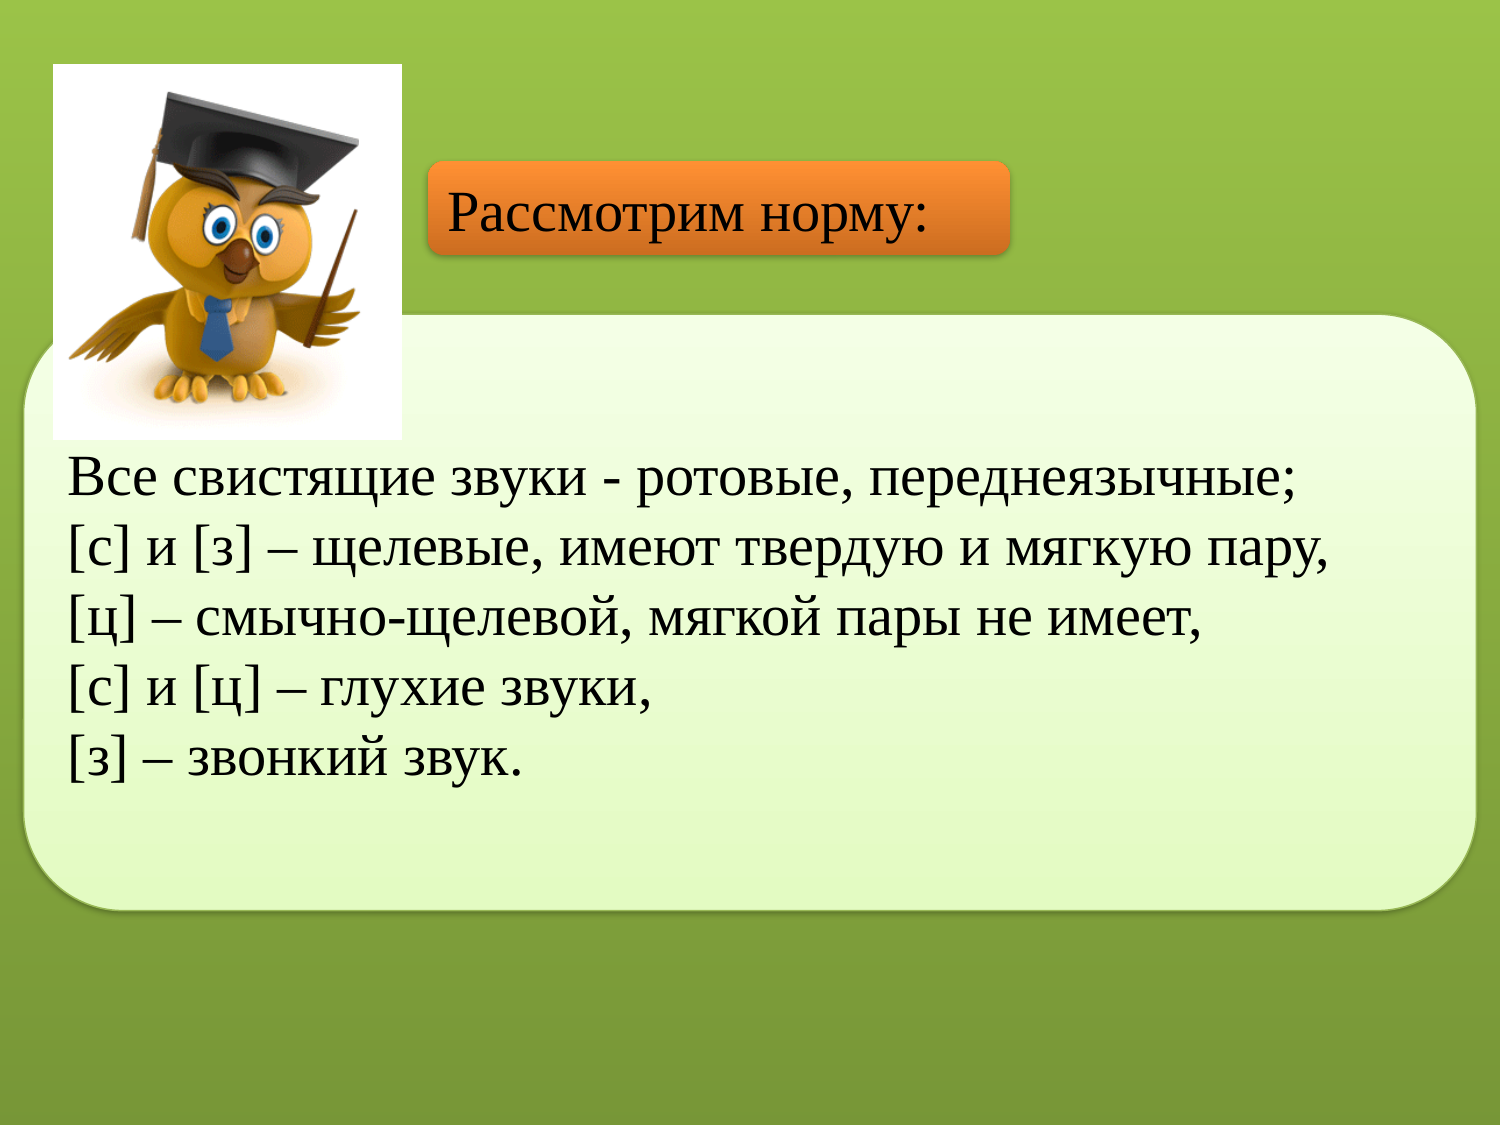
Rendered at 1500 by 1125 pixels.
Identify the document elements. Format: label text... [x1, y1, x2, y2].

text_box Рассмотрим норму: [428, 161, 1010, 256]
picture [52, 63, 402, 440]
text_box [0, 0, 1500, 1125]
text_box Все свистящие звуки - ротовые, переднеязычные; [с] и [з] – щелевые, имеют твердую и мягкую пару, [ц] – смычно-щелевой, мягкой пары не имеет, [с] и [ц] – глухие звуки, [з] – звонкий звук. [22, 313, 1478, 912]
